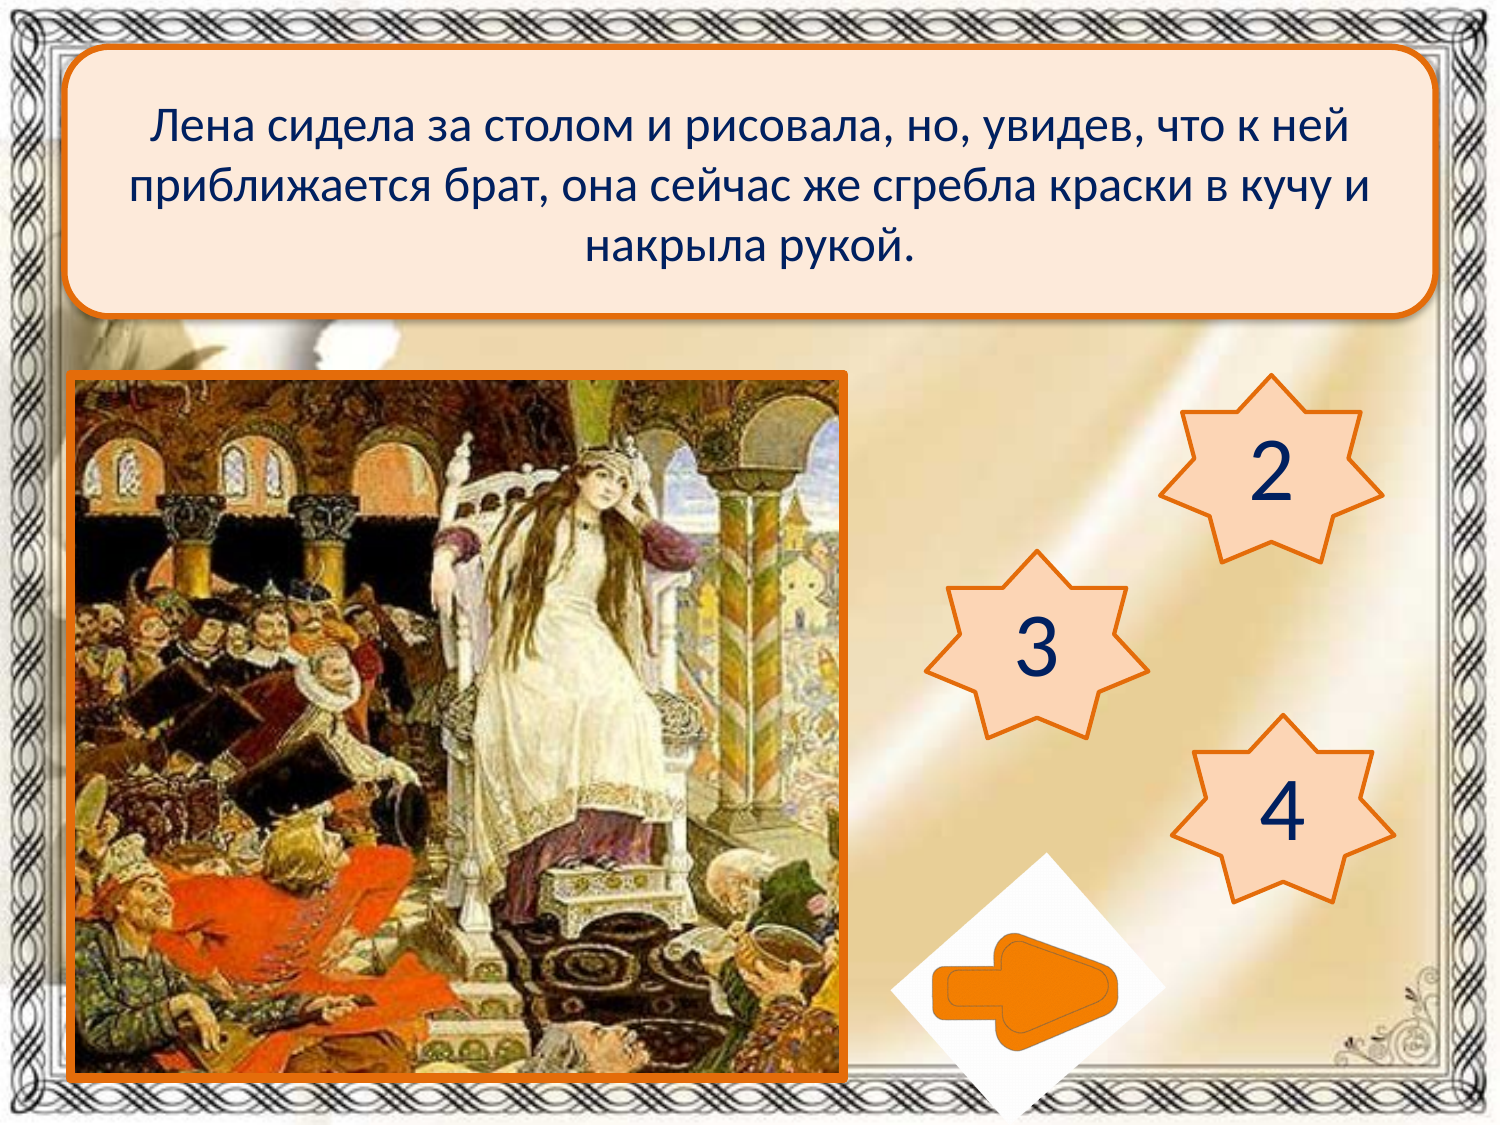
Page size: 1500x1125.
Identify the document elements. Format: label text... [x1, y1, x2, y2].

text_box 4 [1169, 712, 1397, 905]
picture [0, 0, 1500, 1125]
text_box Лена сидела за столом и рисовала, но, увидев, что к ней приближается брат, она сейчас же сгребла краски в кучу и накрыла рукой. [62, 44, 1438, 319]
text_box [68, 373, 846, 1080]
text_box 3 [923, 548, 1151, 741]
text_box 2 [1158, 372, 1385, 565]
